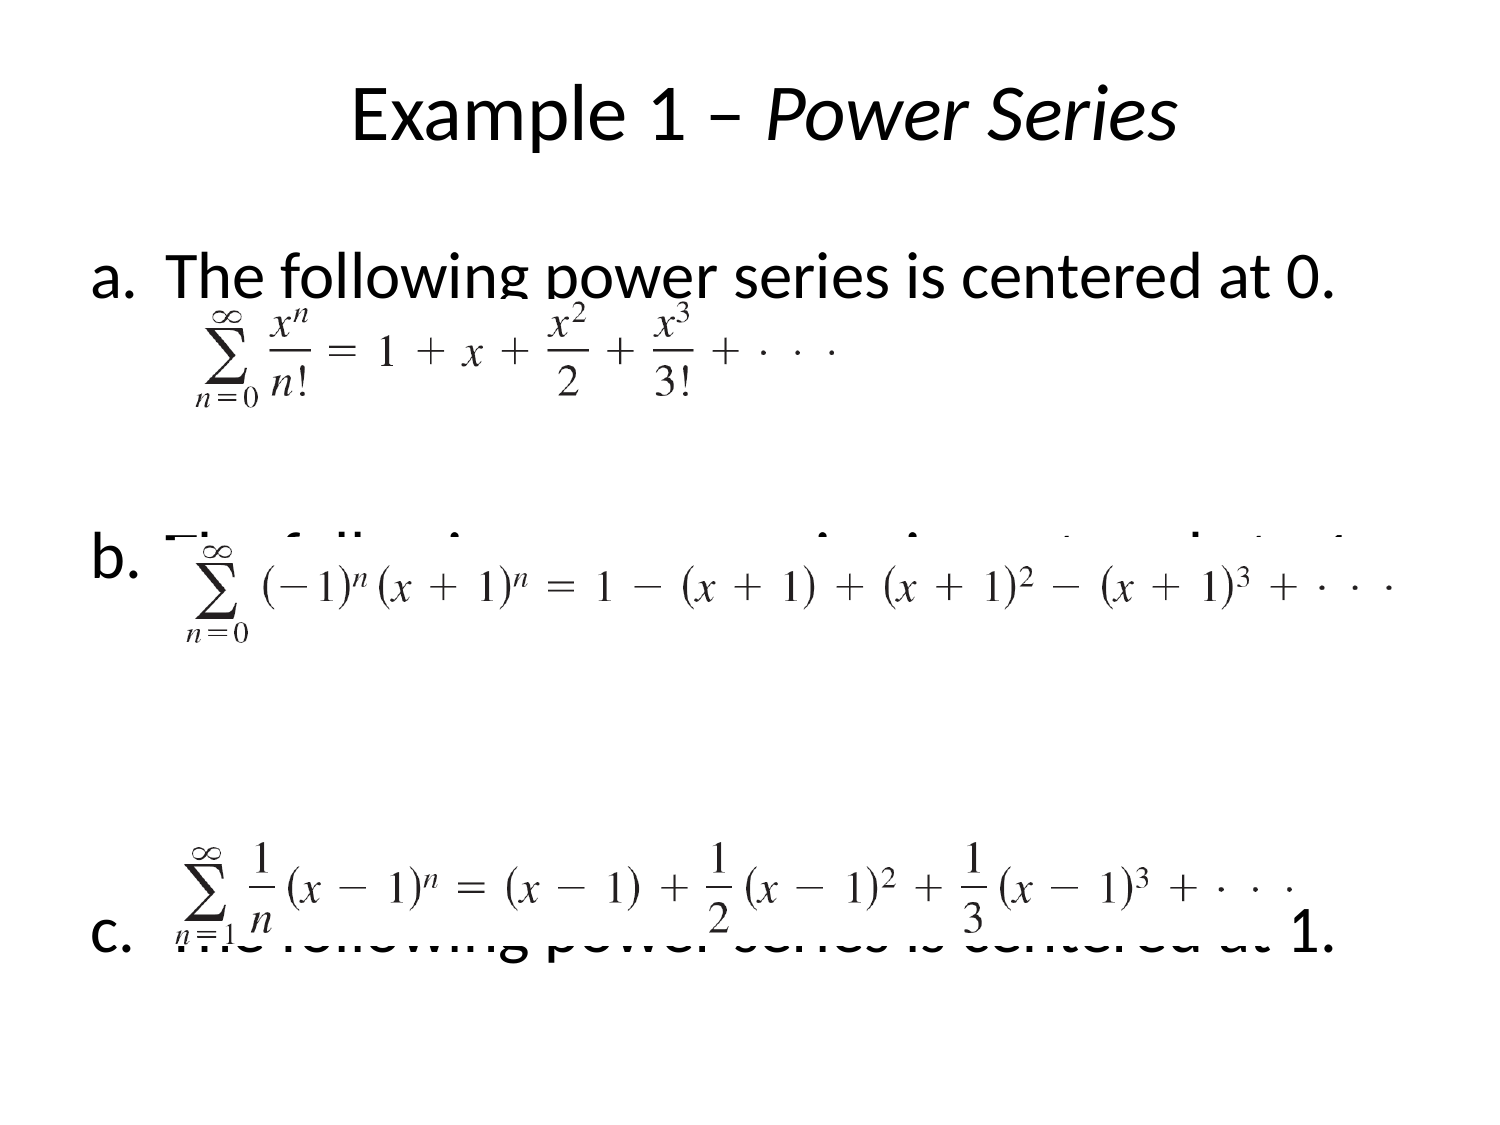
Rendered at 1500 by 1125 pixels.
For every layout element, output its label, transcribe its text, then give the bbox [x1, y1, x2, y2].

list The following power series is centered at 0. The following power series is centered at –1. The following power series is centered at 1. [75, 224, 1425, 1087]
picture [174, 537, 1393, 643]
title Example 1 – Power Series [89, 52, 1440, 165]
picture [162, 837, 1295, 946]
picture [187, 299, 839, 413]
